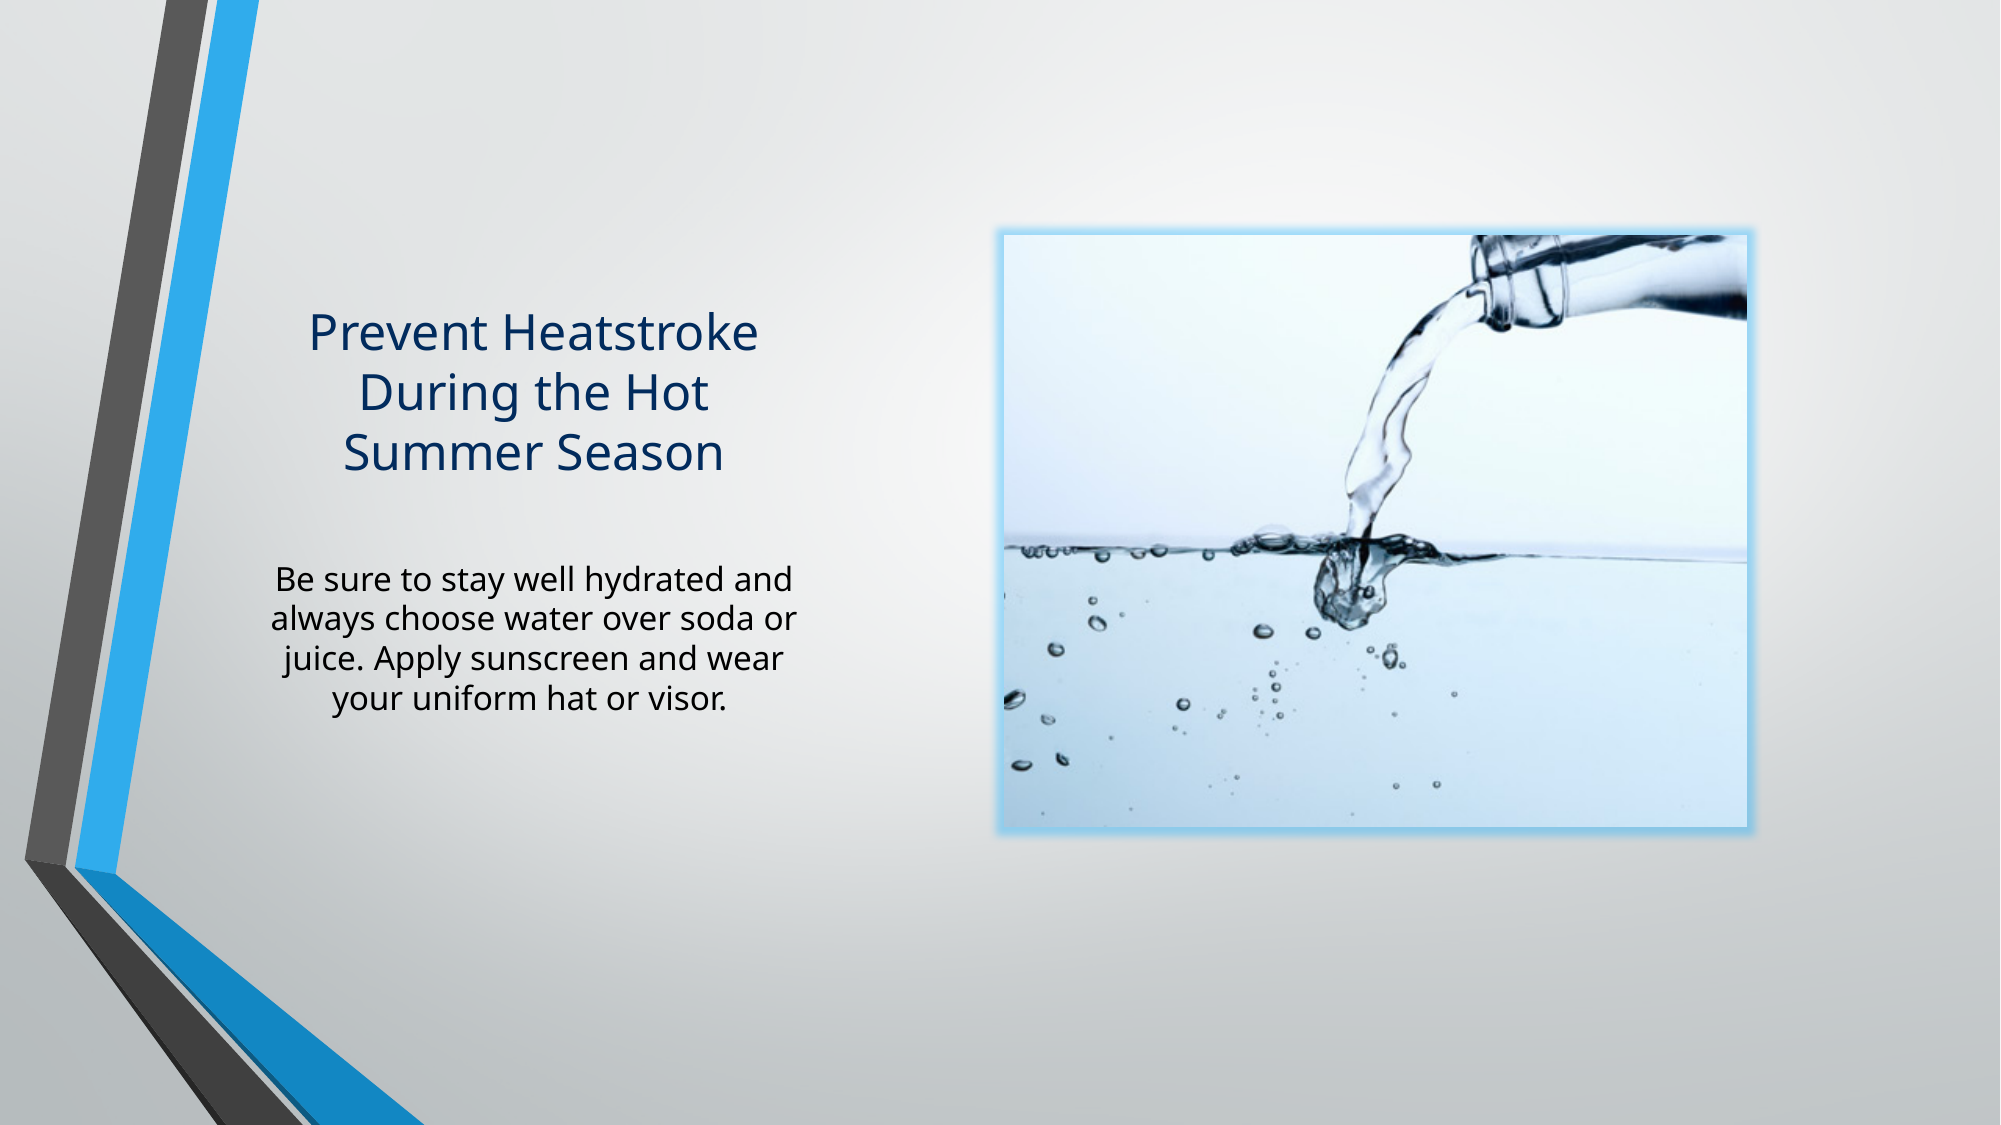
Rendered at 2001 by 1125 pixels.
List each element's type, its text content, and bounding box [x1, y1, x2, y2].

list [1003, 235, 1747, 827]
title Prevent Heatstroke During the Hot Summer Season [243, 262, 826, 487]
list Be sure to stay well hydrated and always choose water over soda or juice. Apply sunscreen and wear your uniform hat or visor. [243, 487, 826, 788]
